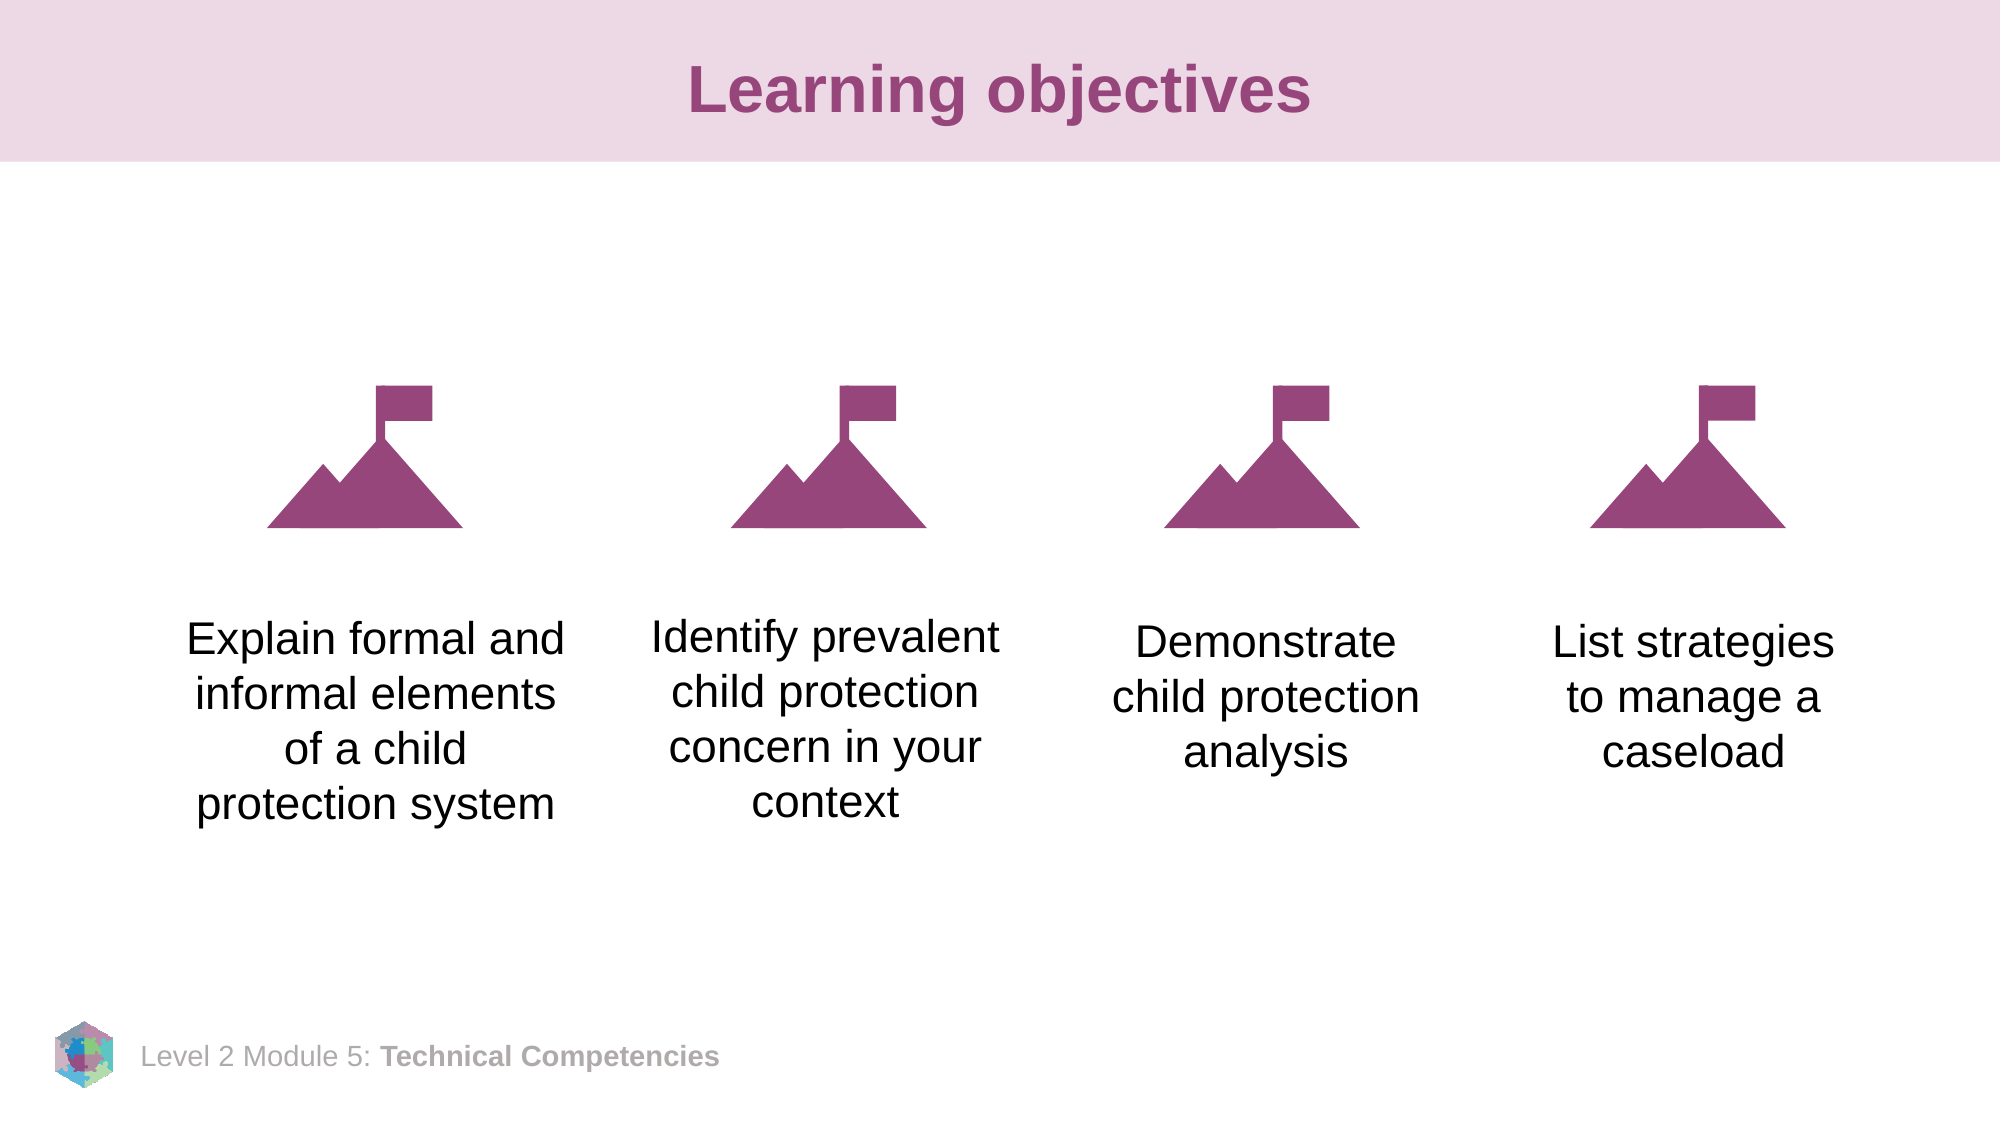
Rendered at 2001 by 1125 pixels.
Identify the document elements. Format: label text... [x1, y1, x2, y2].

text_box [1163, 385, 1361, 529]
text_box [266, 385, 464, 529]
text_box Identify prevalent child protection concern in your context [617, 599, 1034, 834]
title Learning objectives [137, 19, 1863, 163]
picture [55, 1021, 113, 1088]
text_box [1589, 385, 1787, 528]
text_box Explain formal and informal elements of a child protection system [167, 601, 585, 837]
text_box Demonstrate child protection analysis [1093, 604, 1440, 785]
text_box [730, 385, 927, 529]
text_box List strategies to manage a caseload [1524, 604, 1863, 785]
